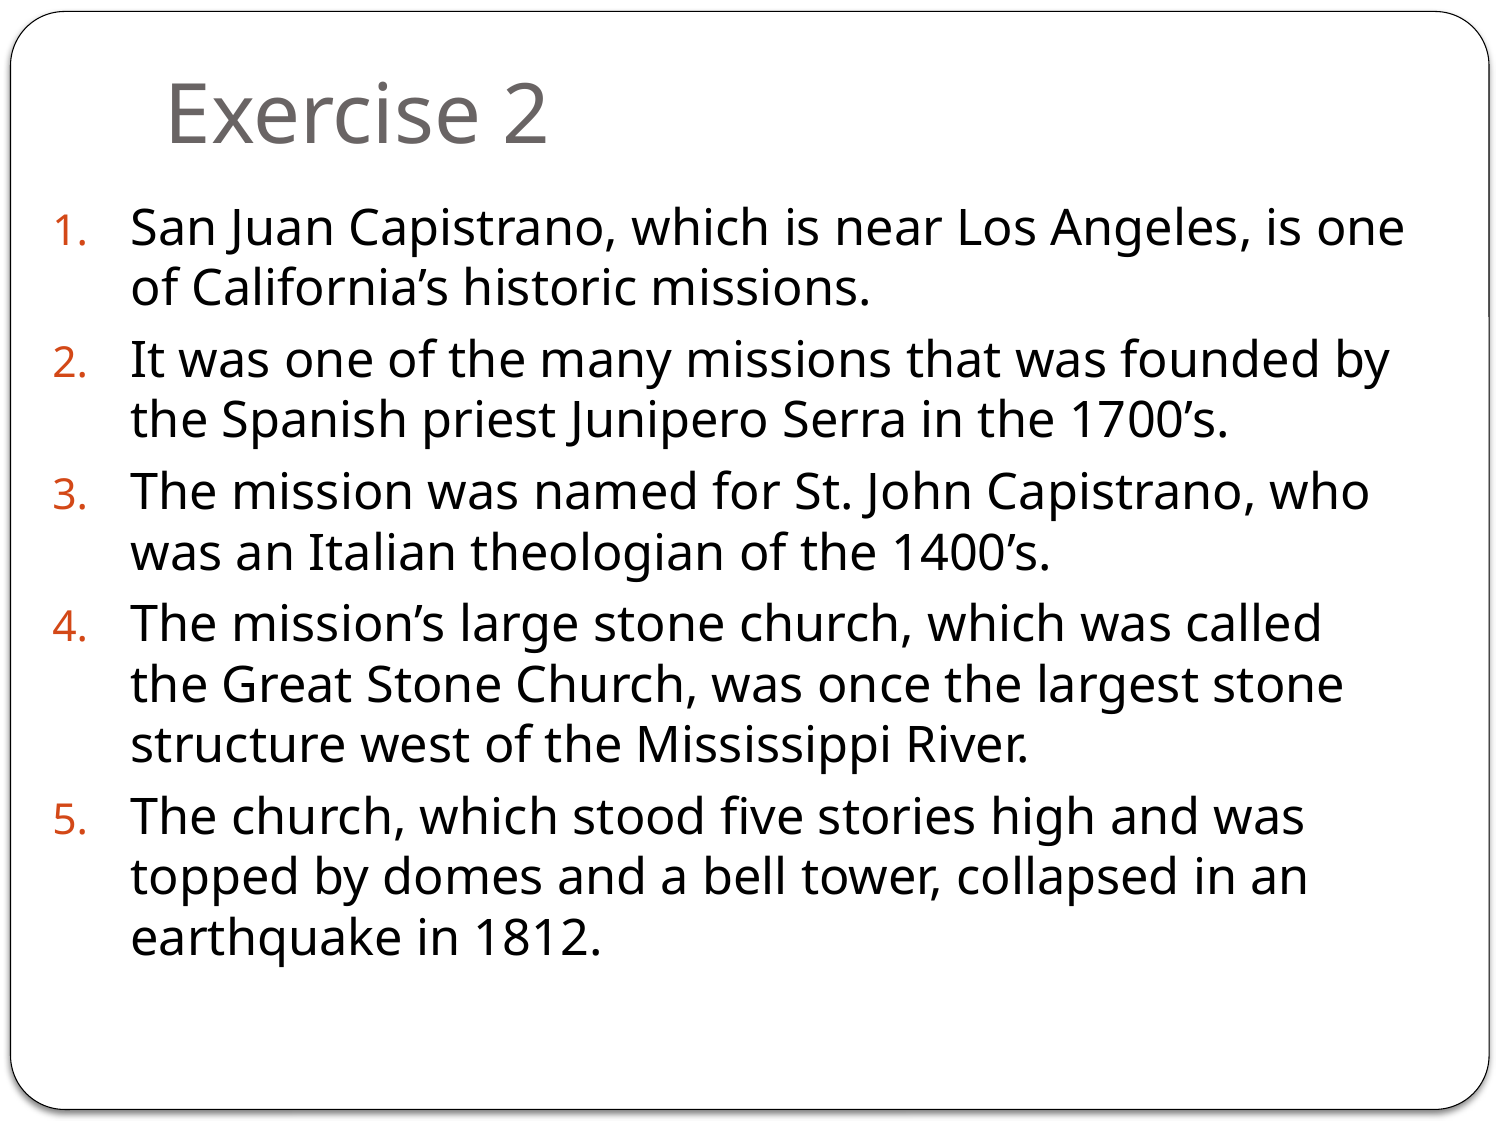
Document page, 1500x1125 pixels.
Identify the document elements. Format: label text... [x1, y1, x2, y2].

title Exercise 2 [150, 45, 1425, 175]
list San Juan Capistrano, which is near Los Angeles, is one of California’s historic missions. It was one of the many missions that was founded by the Spanish priest Junipero Serra in the 1700’s. The mission was named for St. John Capistrano, who was an Italian theologian of the 1400’s. The mission’s large stone church, which was called the Great Stone Church, was once the largest stone structure west of the Mississippi River. The church, which stood five stories high and was topped by domes and a bell tower, collapsed in an earthquake in 1812. [37, 187, 1425, 988]
